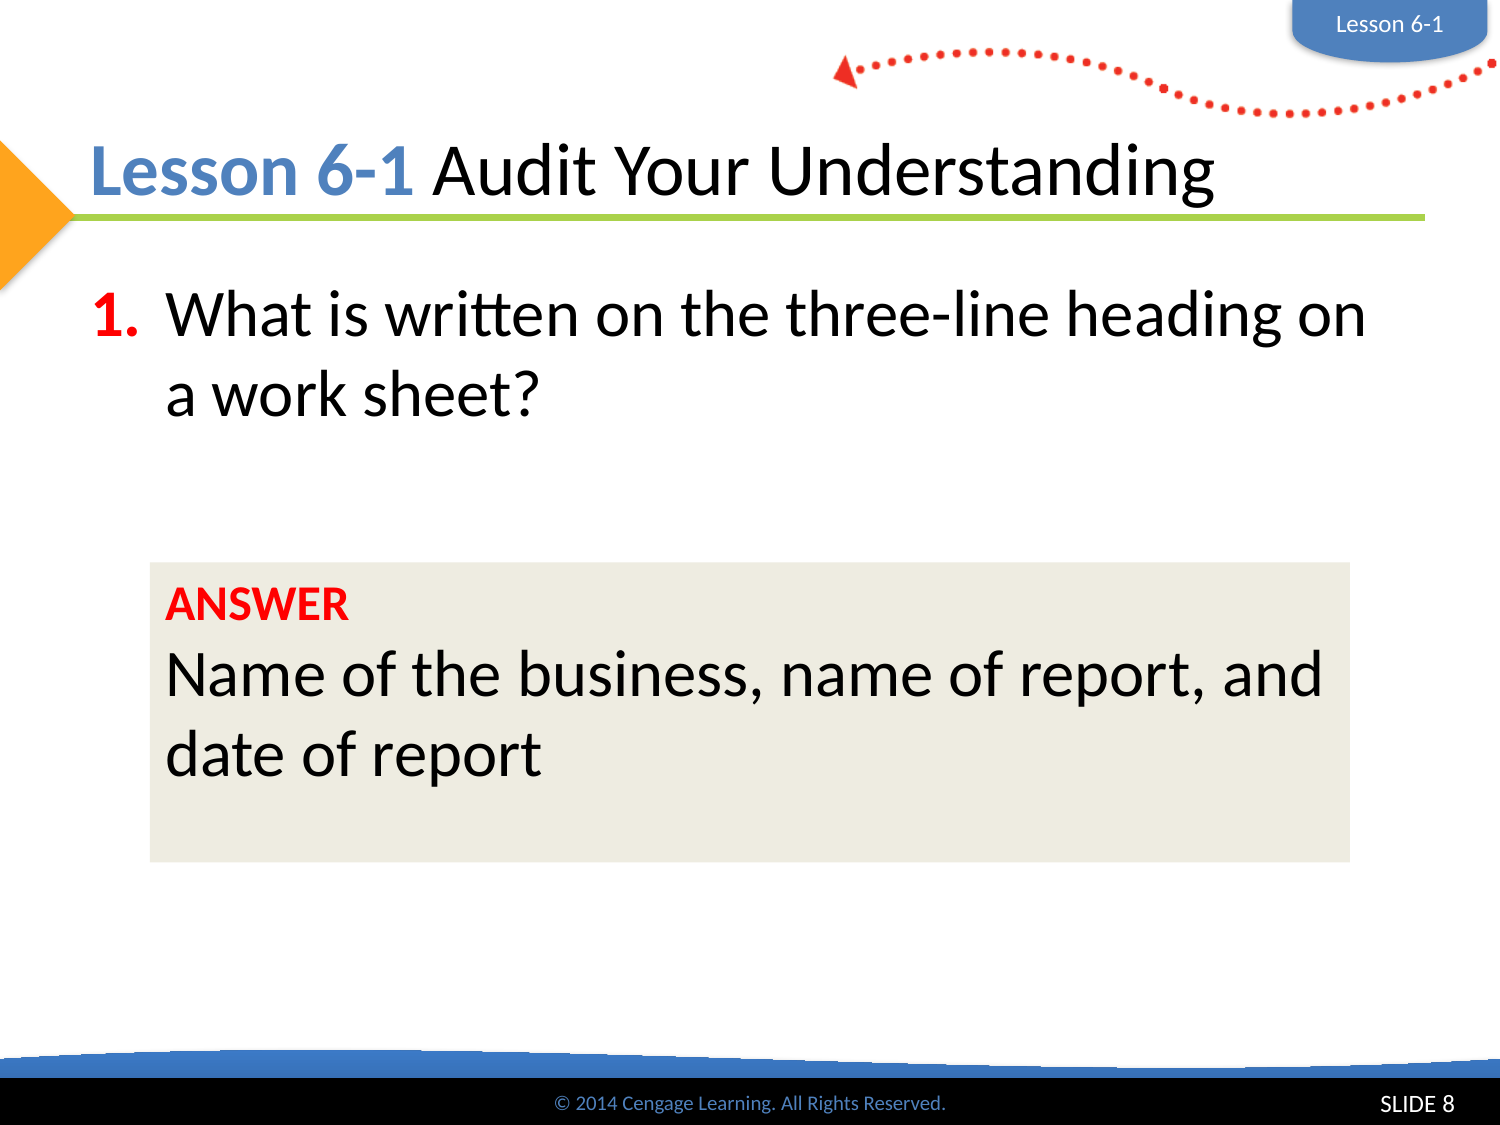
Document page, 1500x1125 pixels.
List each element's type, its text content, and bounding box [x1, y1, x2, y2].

title Lesson 6-1 Audit Your Understanding [75, 29, 1350, 218]
slide_number SLIDE 8 [1170, 1080, 1470, 1125]
text_box ANSWER Name of the business, name of report, and date of report [149, 562, 1350, 863]
picture [827, 37, 1500, 126]
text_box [1292, 0, 1488, 63]
list 1. What is written on the three-line heading on a work sheet? [75, 262, 1425, 1005]
text_box [0, 138, 78, 293]
